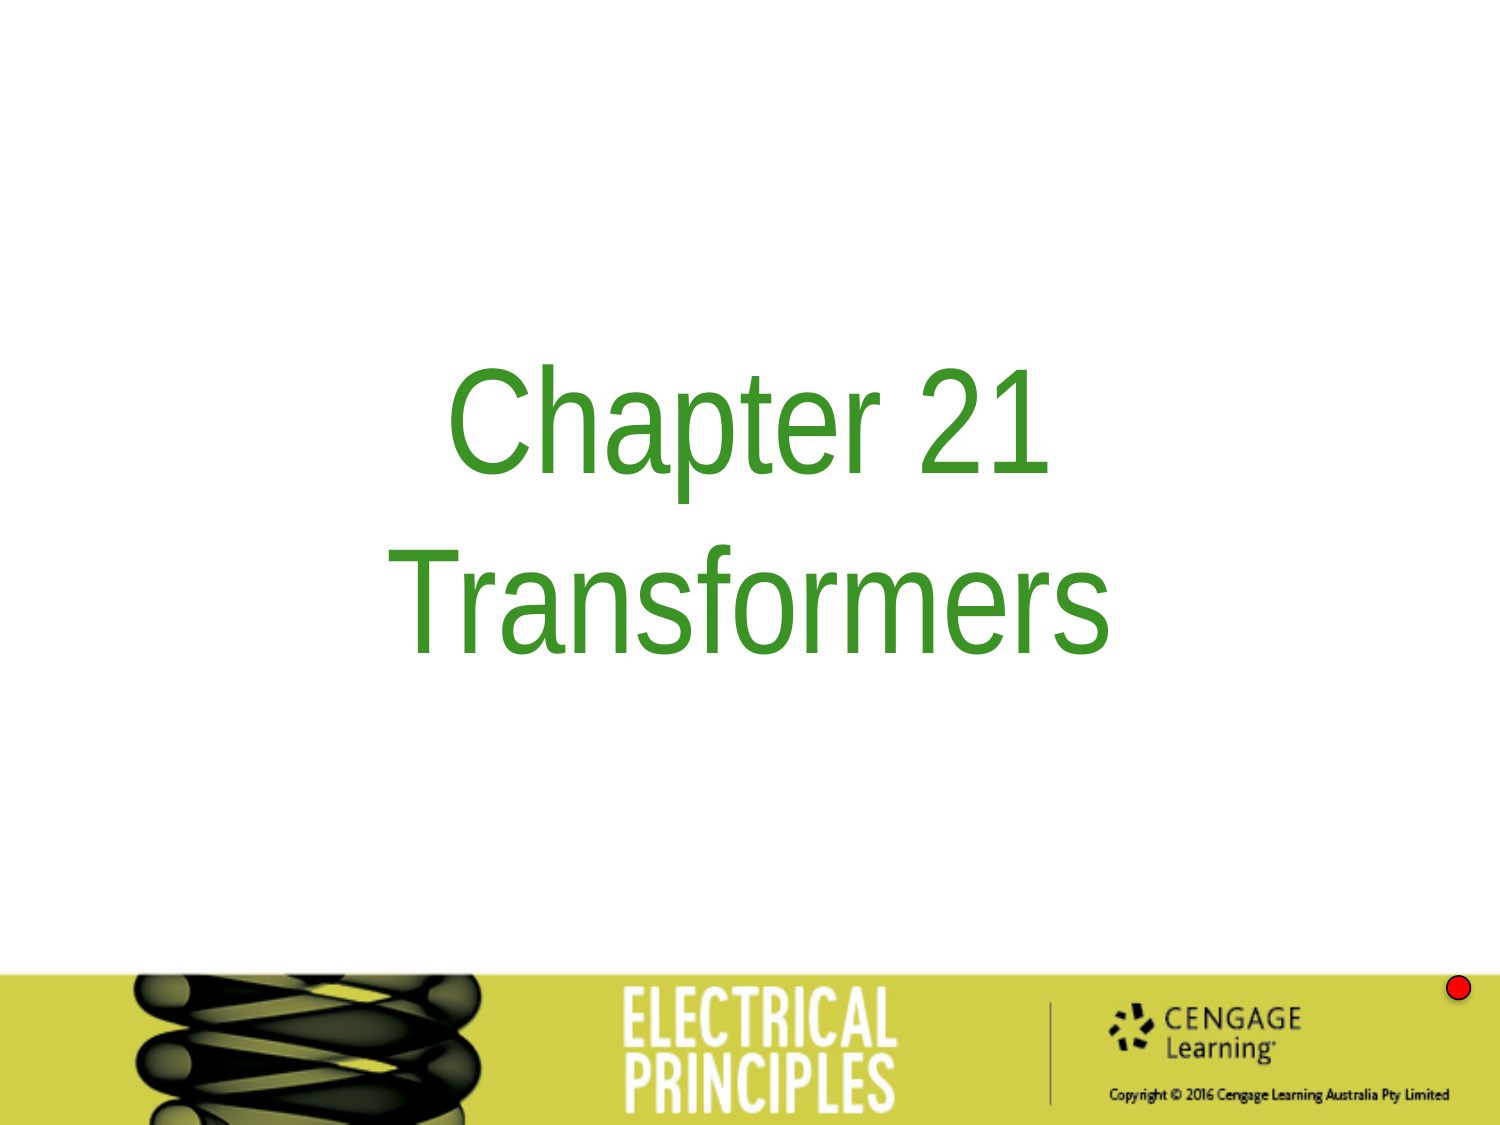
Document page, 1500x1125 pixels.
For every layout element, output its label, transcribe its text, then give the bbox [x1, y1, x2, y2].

picture [0, 0, 1500, 1125]
text_box [1446, 975, 1472, 1001]
text_box Chapter 21 Transformers [70, 90, 1430, 917]
